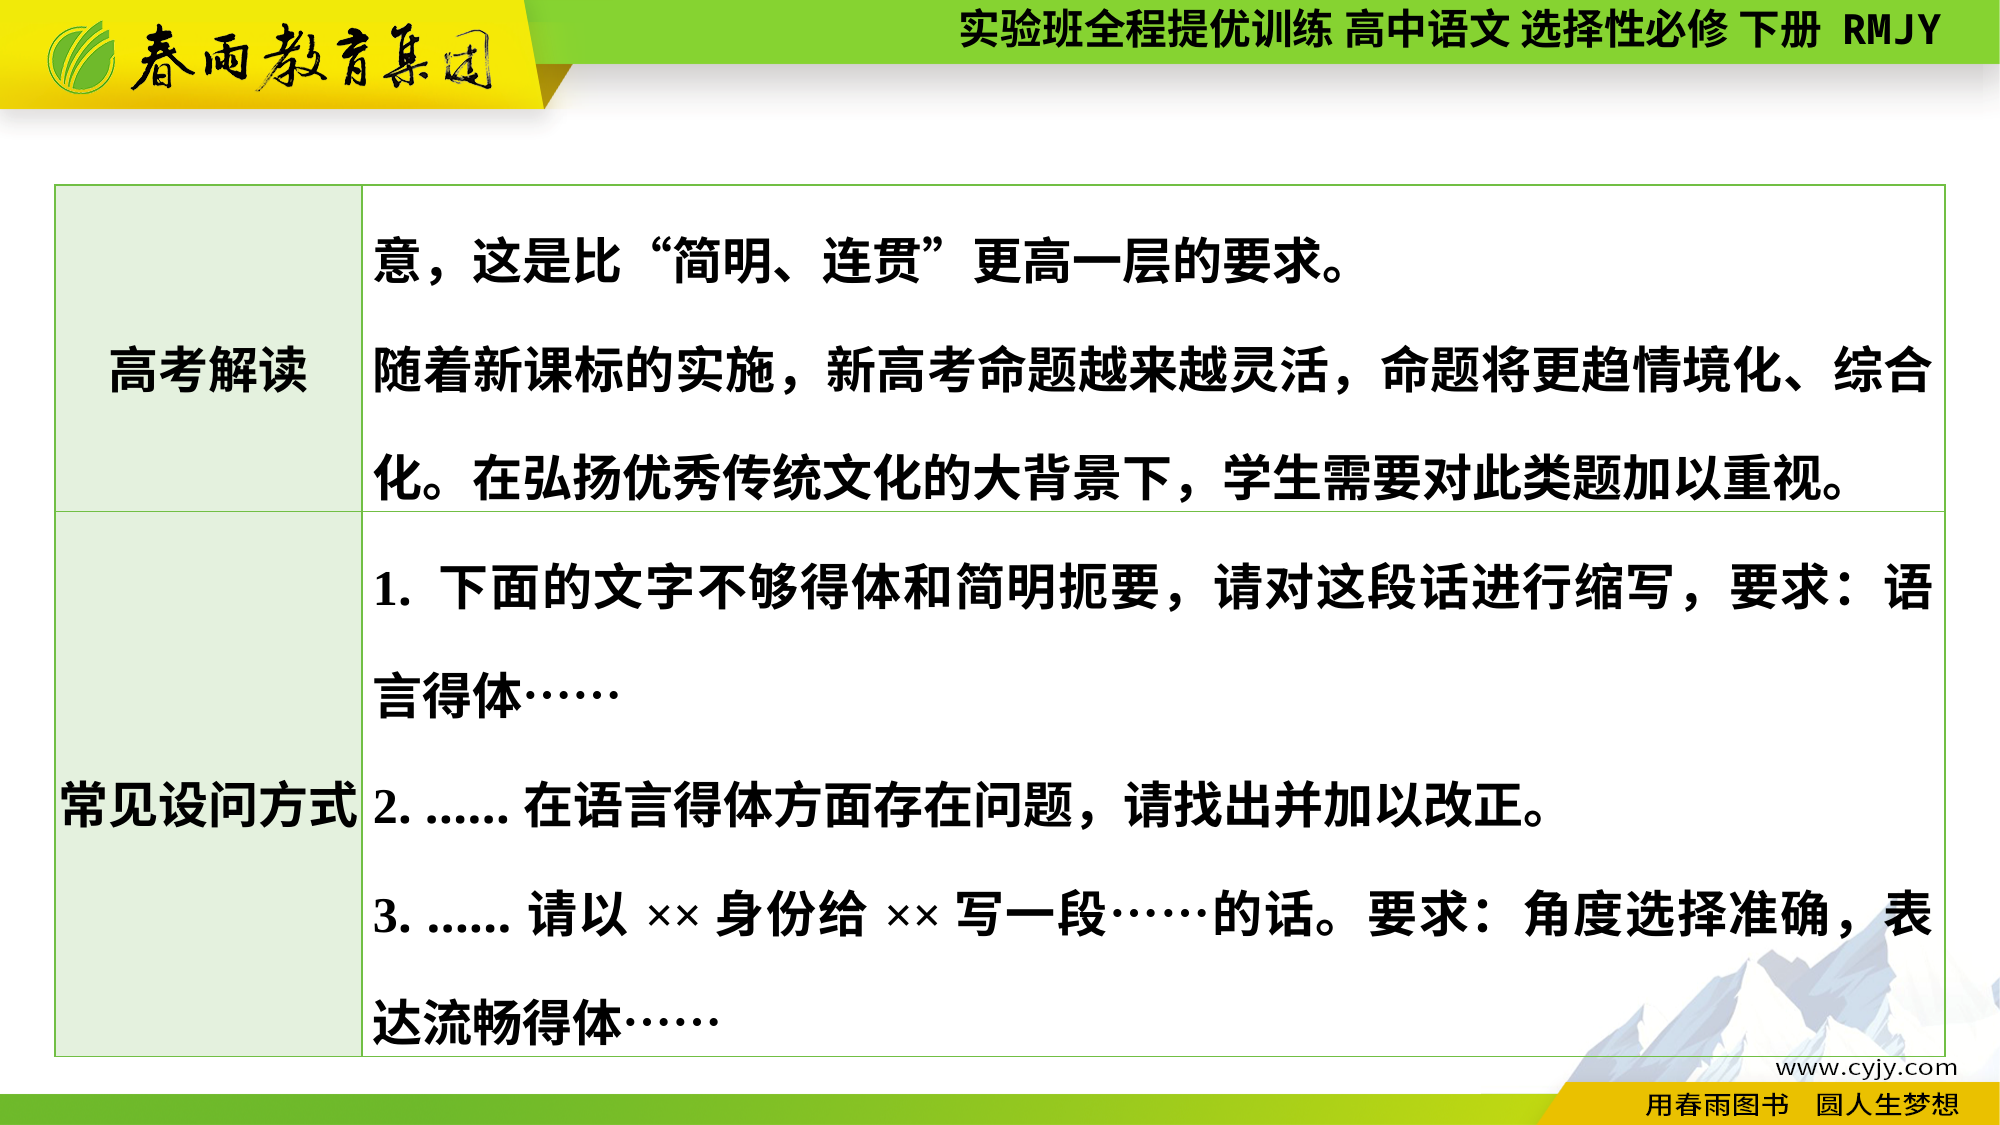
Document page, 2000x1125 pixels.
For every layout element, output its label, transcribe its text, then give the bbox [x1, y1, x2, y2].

table_cell 1. 下面的文字不够得体和简明扼要，请对这段话进行缩写，要求：语言得体…… 2. ……在语言得体方面存在问题，请找出并加以改正。 3. ……请以××身份给××写一段……的话。要求：角度选择准确，表达流畅得体…… [363, 512, 1944, 1056]
table_header 意，这是比“简明、连贯”更高一层的要求。 随着新课标的实施，新高考命题越来越灵活，命题将更趋情境化、综合化。在弘扬优秀传统文化的大背景下，学生需要对此类题加以重视。 [363, 186, 1944, 511]
table_header 高考解读 [56, 186, 361, 511]
picture [0, 0, 2000, 1125]
table_cell 常见设问方式 [56, 512, 361, 1056]
